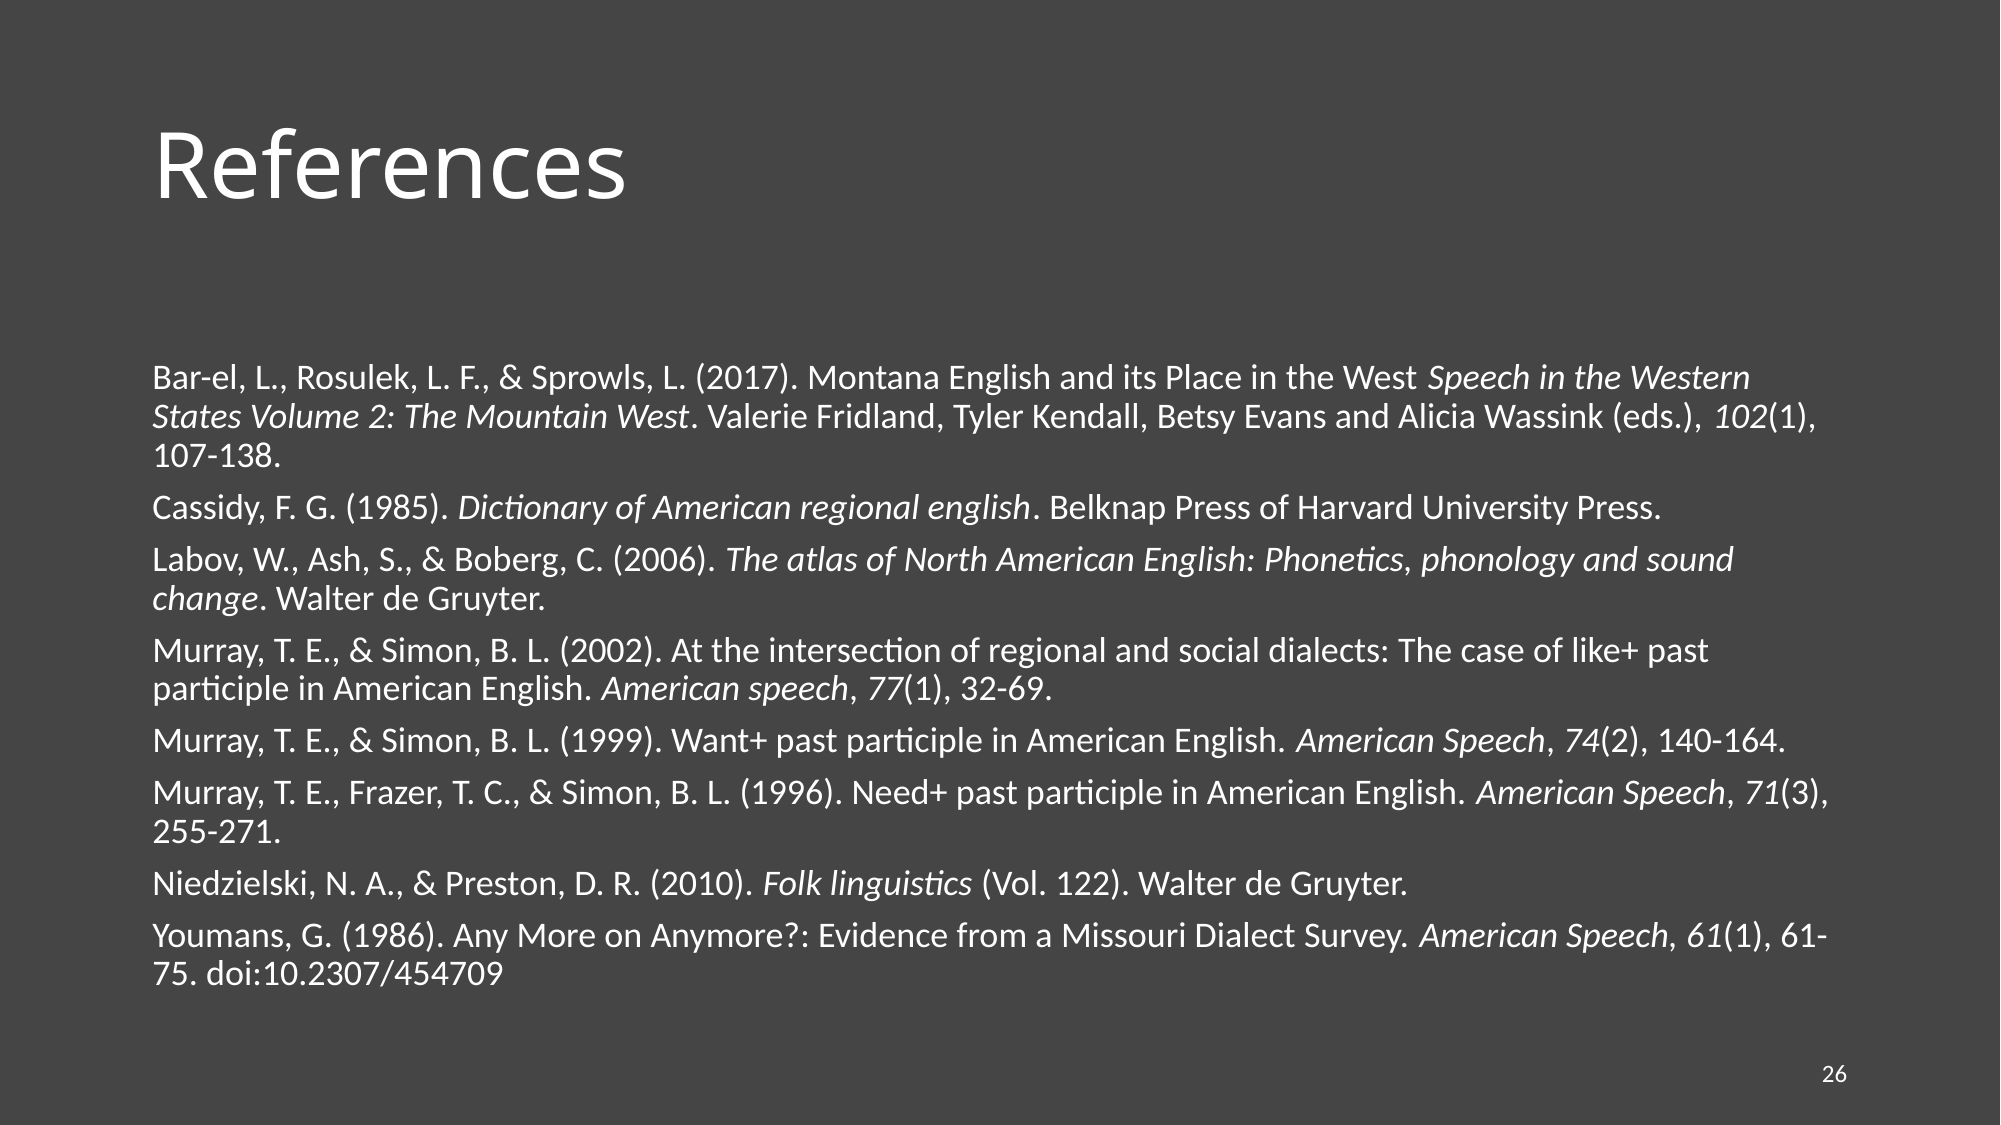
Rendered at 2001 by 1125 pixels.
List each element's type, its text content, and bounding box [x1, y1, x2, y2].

slide_number 26 [1412, 1042, 1863, 1103]
title References [137, 59, 1863, 278]
list Bar-el, L., Rosulek, L. F., & Sprowls, L. (2017). Montana English and its Place in the West Speech in the Western States Volume 2: The Mountain West. Valerie Fridland, Tyler Kendall, Betsy Evans and Alicia Wassink (eds.), 102(1), 107-138. Cassidy, F. G. (1985). Dictionary of American regional english. Belknap Press of Harvard University Press. Labov, W., Ash, S., & Boberg, C. (2006). The atlas of North American English: Phonetics, phonology and sound change. Walter de Gruyter. Murray, T. E., & Simon, B. L. (2002). At the intersection of regional and social dialects: The case of like+ past participle in American English. American speech, 77(1), 32-69. Murray, T. E., & Simon, B. L. (1999). Want+ past participle in American English. American Speech, 74(2), 140-164. Murray, T. E., Frazer, T. C., & Simon, B. L. (1996). Need+ past participle in American English. American Speech, 71(3), 255-271. Niedzielski, N. A., & Preston, D. R. (2010). Folk linguistics (Vol. 122). Walter de Gruyter. Youmans, G. (1986). Any More on Anymore?: Evidence from a Missouri Dialect Survey. American Speech, 61(1), 61-75. doi:10.2307/454709 [137, 299, 1863, 1014]
